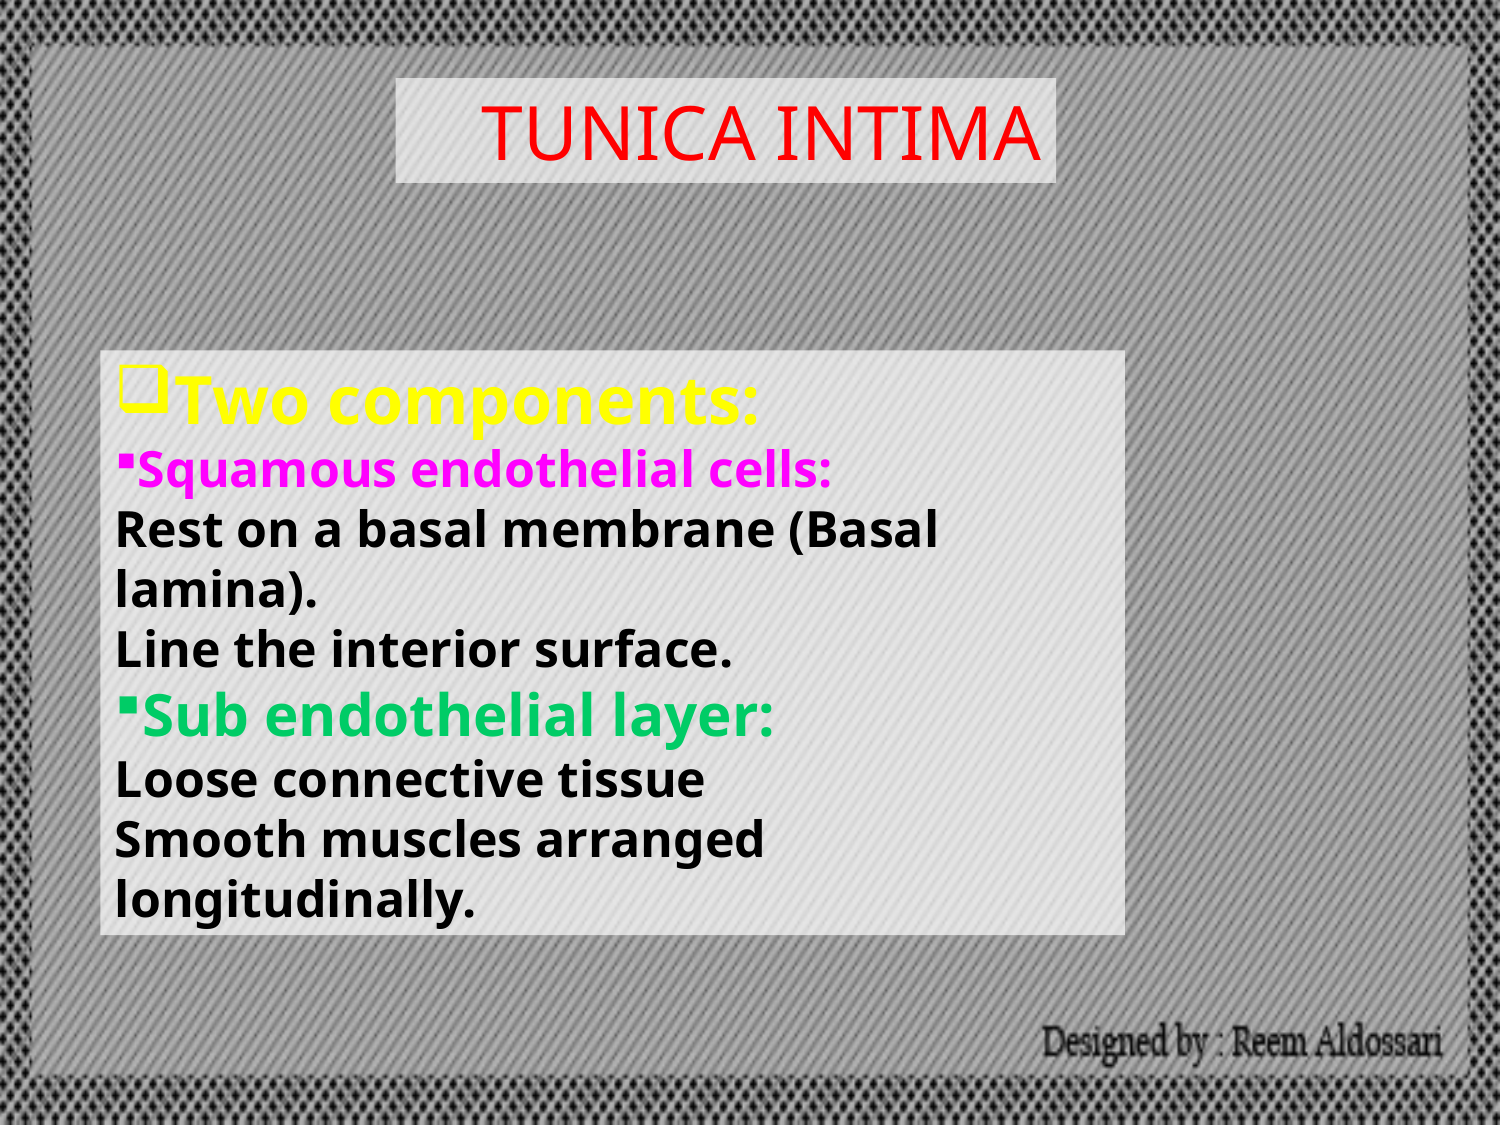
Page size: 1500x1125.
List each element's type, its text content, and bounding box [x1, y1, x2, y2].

text_box Two components: Squamous endothelial cells: Rest on a basal membrane (Basal lamina). Line the interior surface. Sub endothelial layer: Loose connective tissue Smooth muscles arranged longitudinally. [100, 350, 1125, 936]
picture [0, 0, 1500, 1125]
text_box TUNICA INTIMA [395, 78, 1057, 183]
